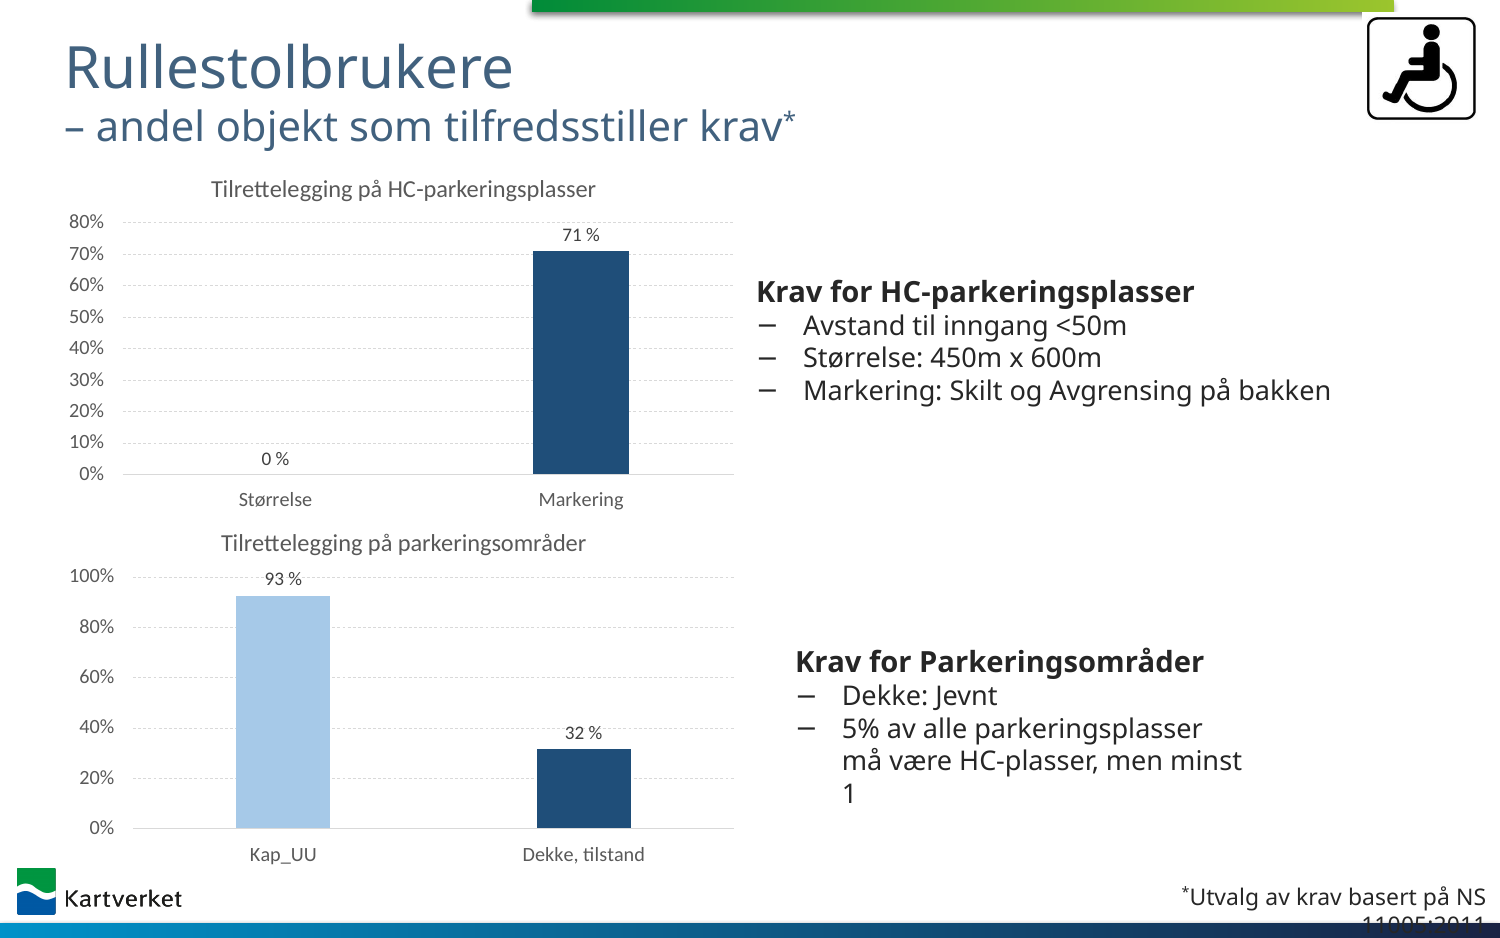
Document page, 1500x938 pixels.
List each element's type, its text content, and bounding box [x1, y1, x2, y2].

text_box Krav for Parkeringsområder Dekke: Jevnt 5% av alle parkeringsplasser må være HC-plasser, men minst 1 [780, 636, 1261, 816]
picture [62, 520, 746, 874]
text_box Krav for HC-parkeringsplasser Avstand til inngang <50m Størrelse: 450m x 600m Markering: Skilt og Avgrensing på bakken [750, 265, 1346, 413]
text_box Rullestolbrukere – andel objekt som tilfredsstiller krav* [49, 25, 1431, 158]
picture [1362, 12, 1481, 126]
text_box *Utvalg av krav basert på NS 11005:2011 [1068, 873, 1500, 938]
picture [62, 166, 746, 519]
